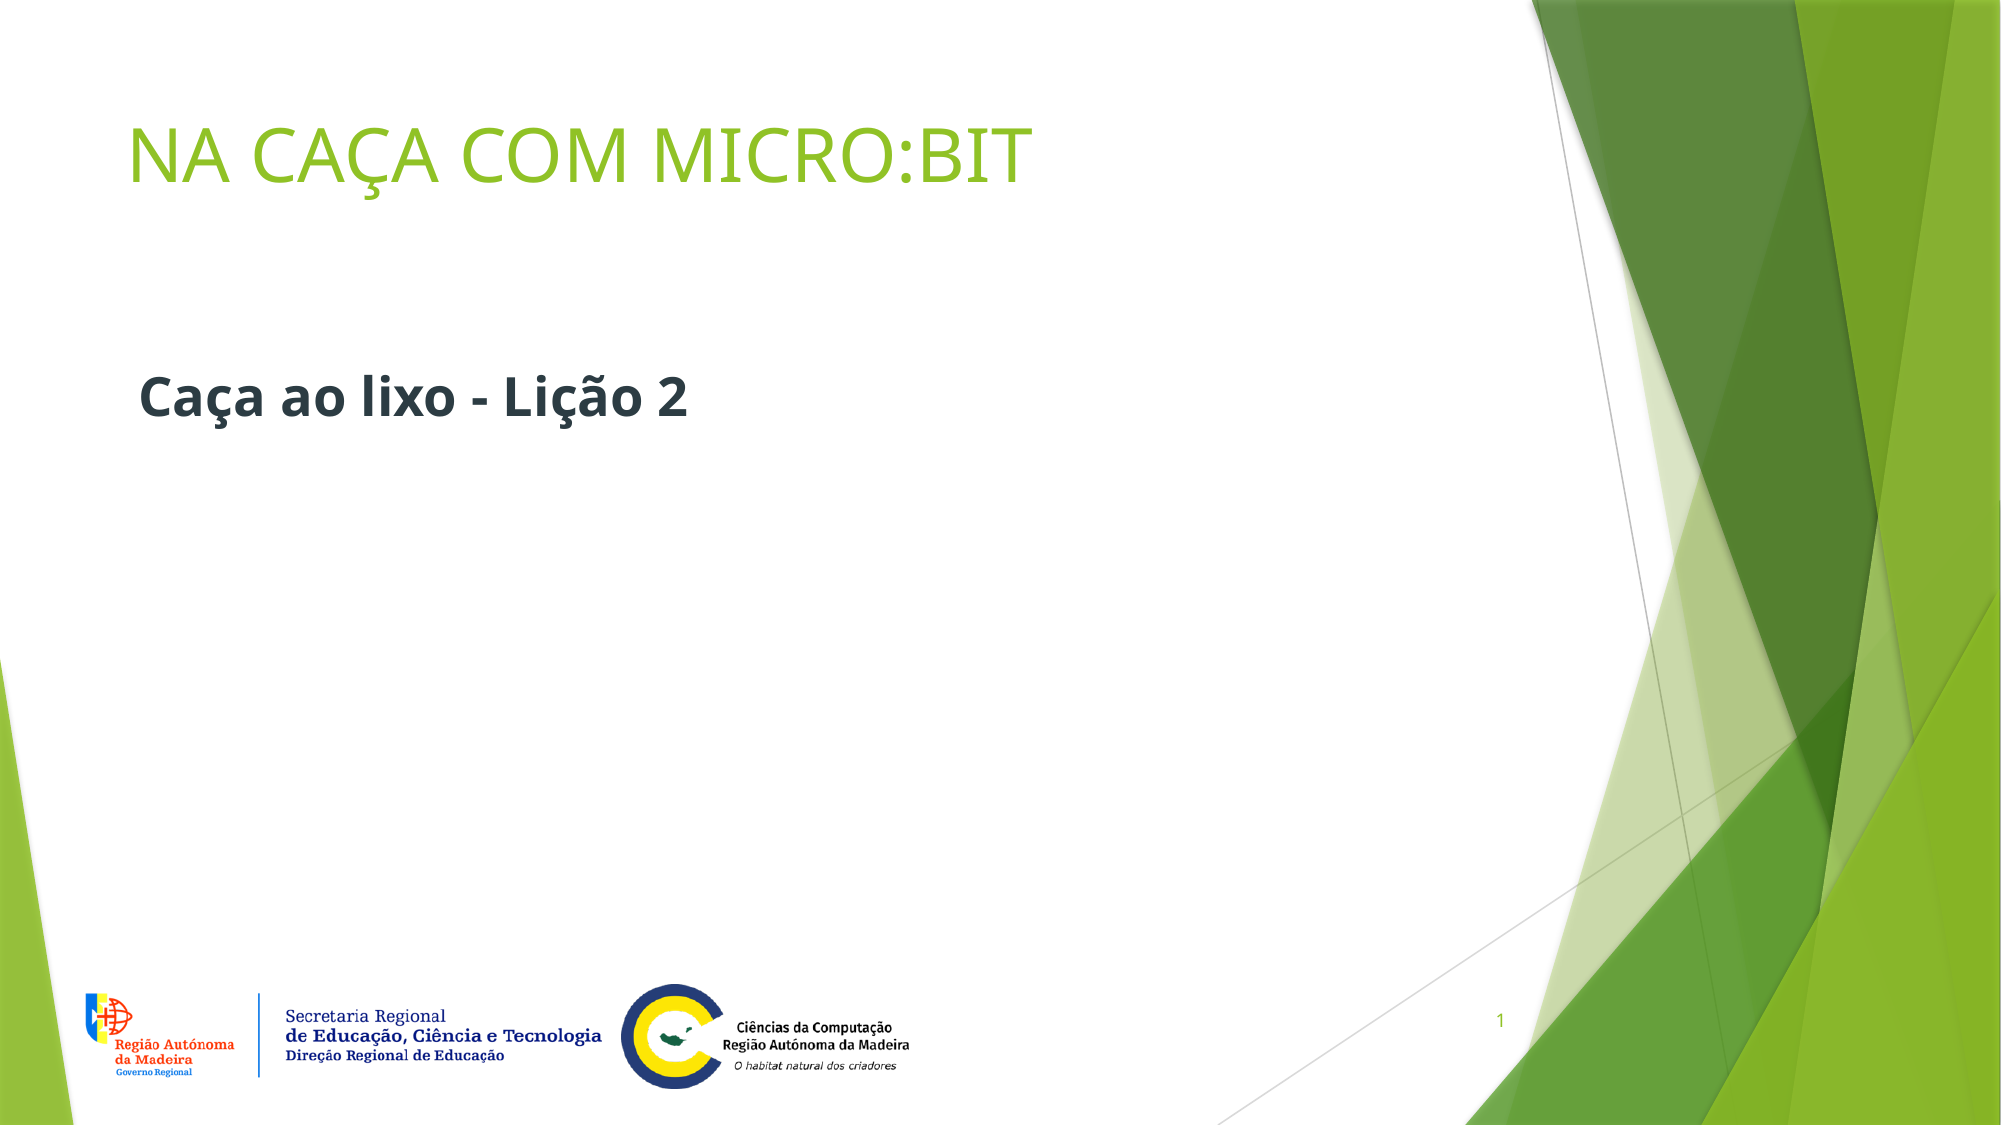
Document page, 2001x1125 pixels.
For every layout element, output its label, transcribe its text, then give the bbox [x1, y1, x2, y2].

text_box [76, 983, 910, 1090]
title NA CAÇA COM MICRO:BIT [111, 99, 1522, 317]
slide_number 1 [1409, 991, 1522, 1051]
list Caça ao lixo - Lição 2 [111, 354, 1522, 992]
